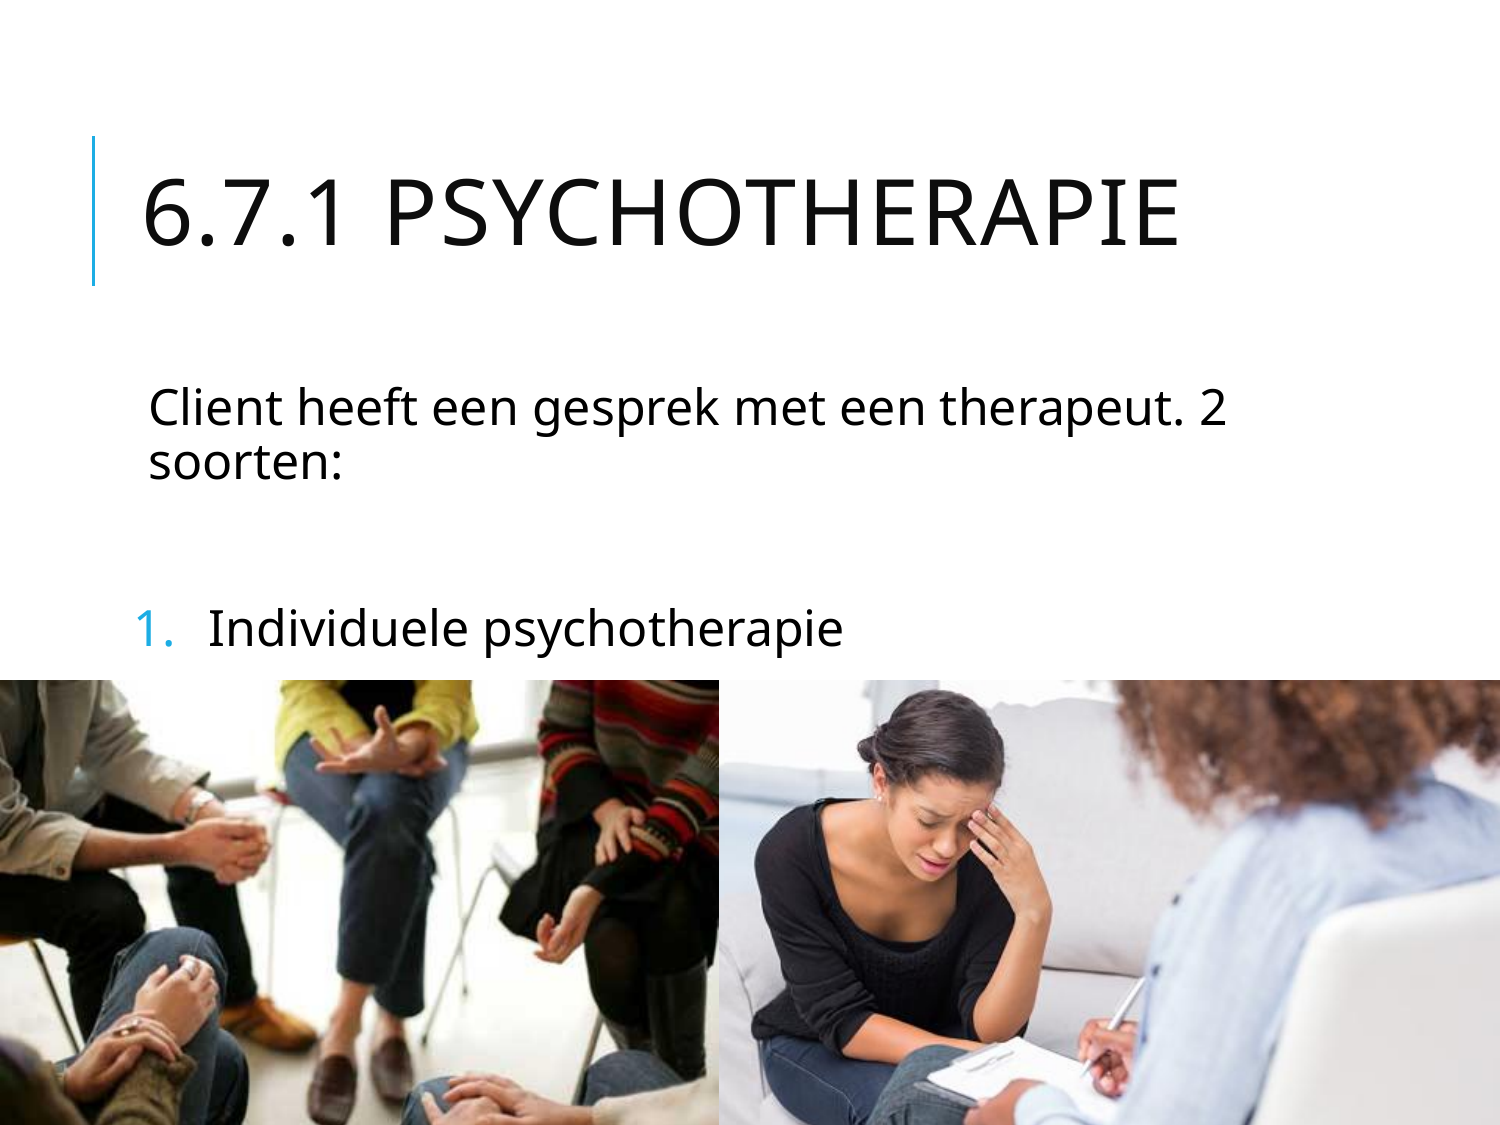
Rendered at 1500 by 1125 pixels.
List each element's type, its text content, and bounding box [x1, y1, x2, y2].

title 6.7.1 Psychotherapie [126, 96, 1322, 342]
picture [0, 680, 1500, 1125]
list Client heeft een gesprek met een therapeut. 2 soorten: Individuele psychotherapie Groepstherapie (6 tot 8 personen) [126, 375, 1322, 675]
